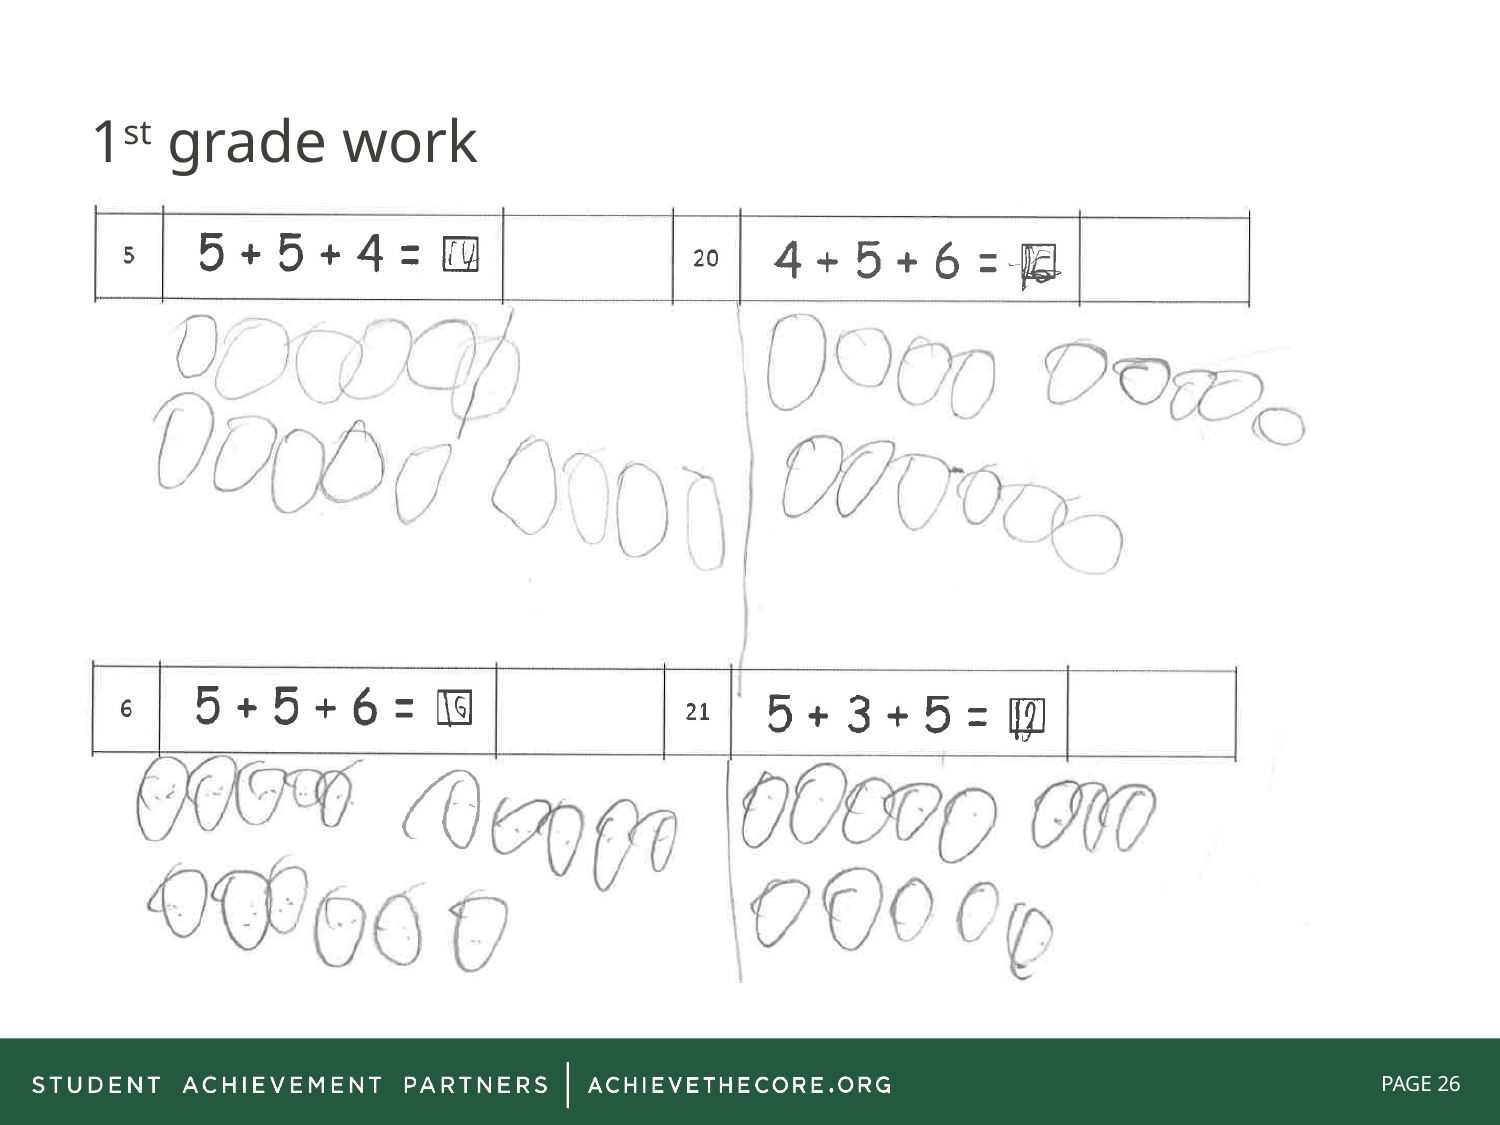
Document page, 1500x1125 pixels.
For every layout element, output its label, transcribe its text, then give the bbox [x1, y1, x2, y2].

picture [12, 1055, 911, 1112]
title 1st grade work [75, 45, 1425, 233]
picture [74, 187, 1316, 983]
